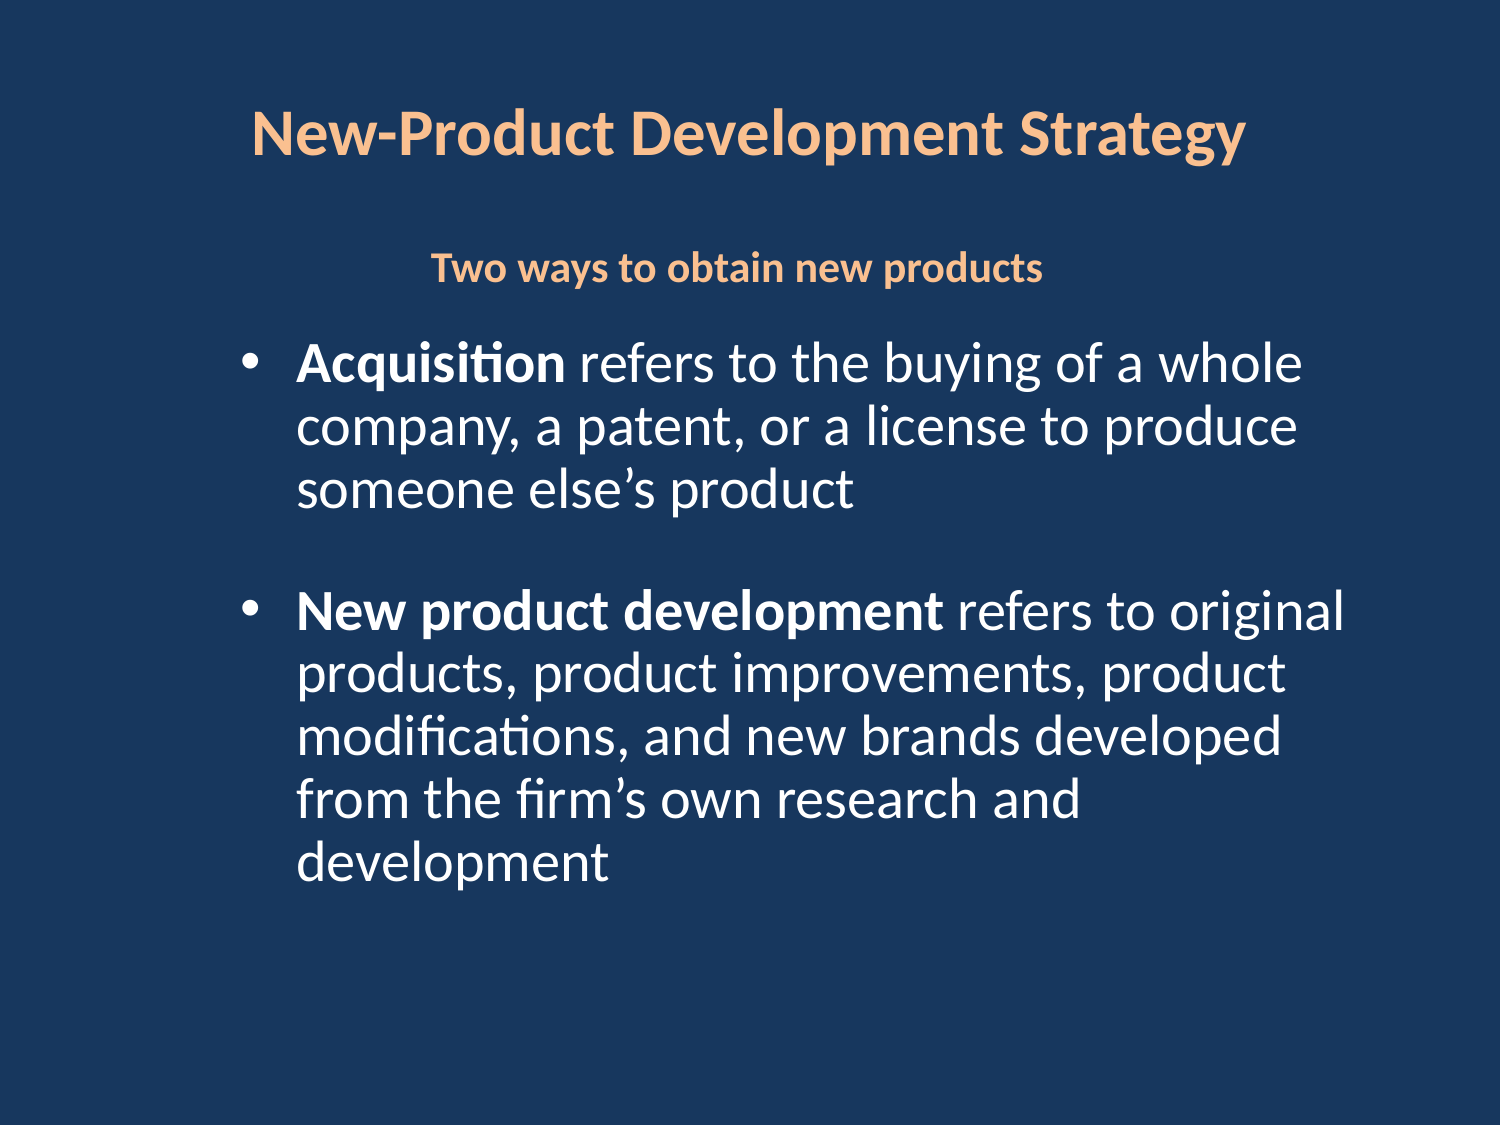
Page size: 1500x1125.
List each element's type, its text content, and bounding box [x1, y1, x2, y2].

title New-Product Development Strategy [112, 37, 1388, 225]
list Two ways to obtain new products [150, 237, 1325, 300]
list Acquisition refers to the buying of a whole company, a patent, or a license to produce someone else’s product New product development refers to original products, product improvements, product modifications, and new brands developed from the firm’s own research and development [225, 324, 1388, 1000]
